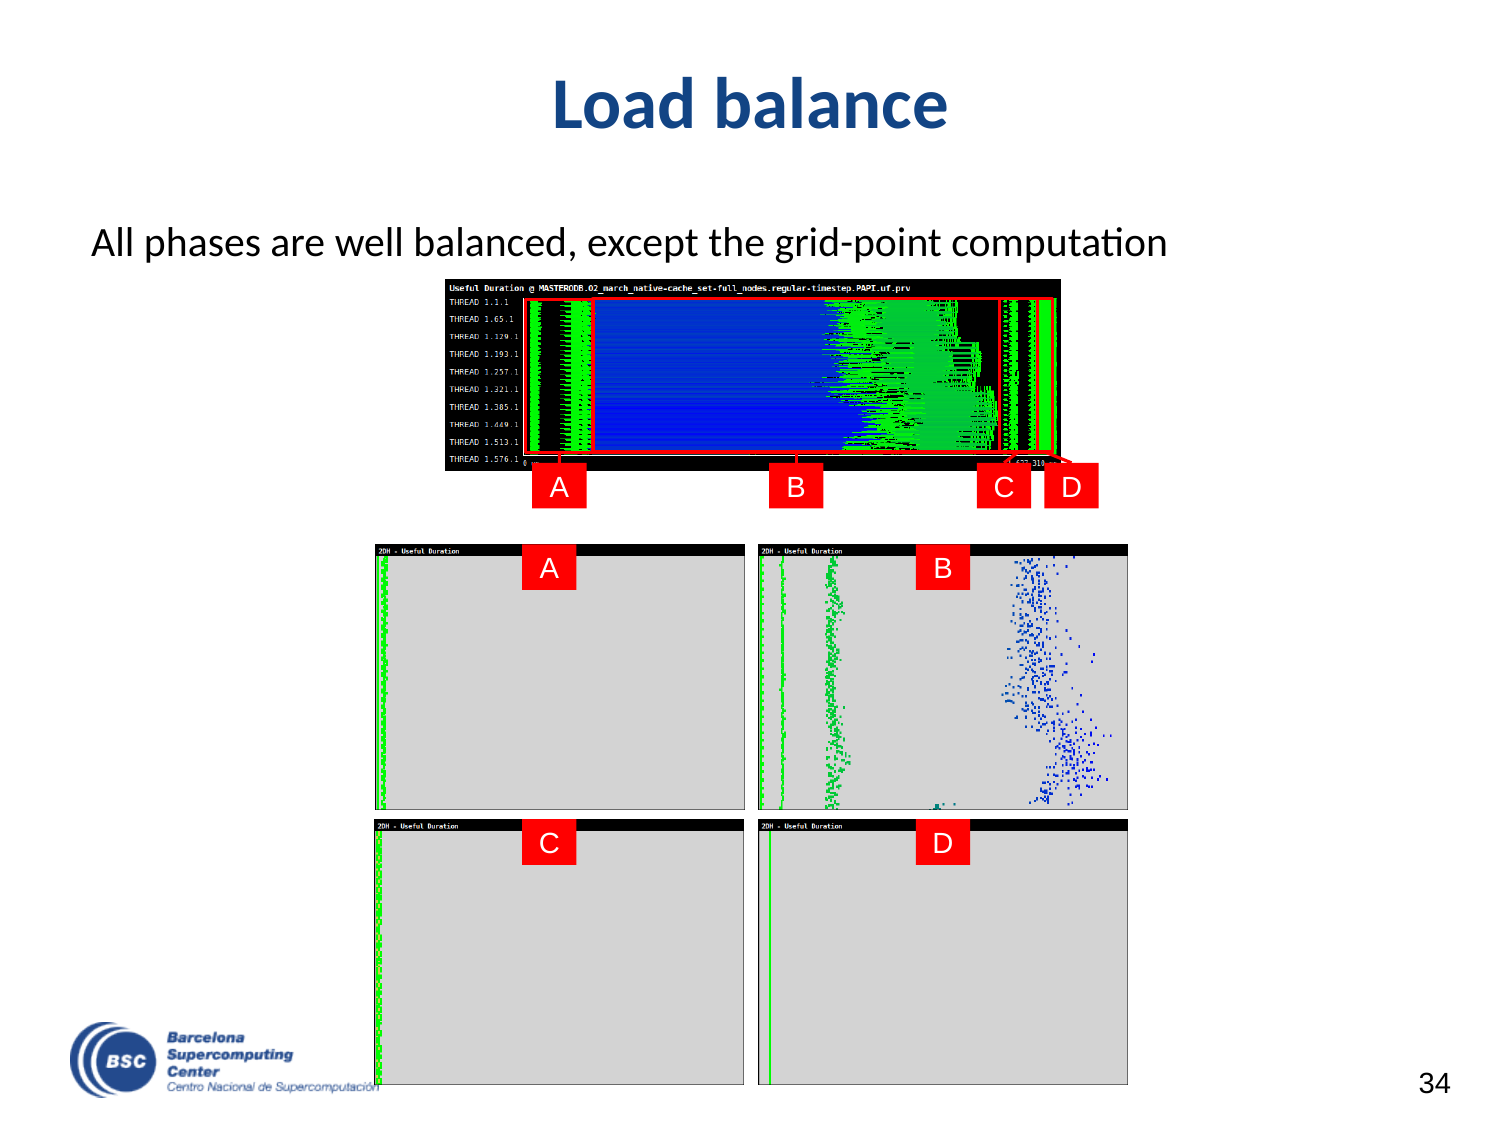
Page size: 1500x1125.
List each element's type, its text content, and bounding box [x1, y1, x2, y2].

picture [70, 1022, 379, 1098]
title Load balance [76, 35, 1427, 174]
list All phases are well balanced, except the grid-point computation [76, 199, 1427, 993]
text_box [374, 279, 1128, 1086]
slide_number ‹#› [1403, 1038, 1494, 1125]
